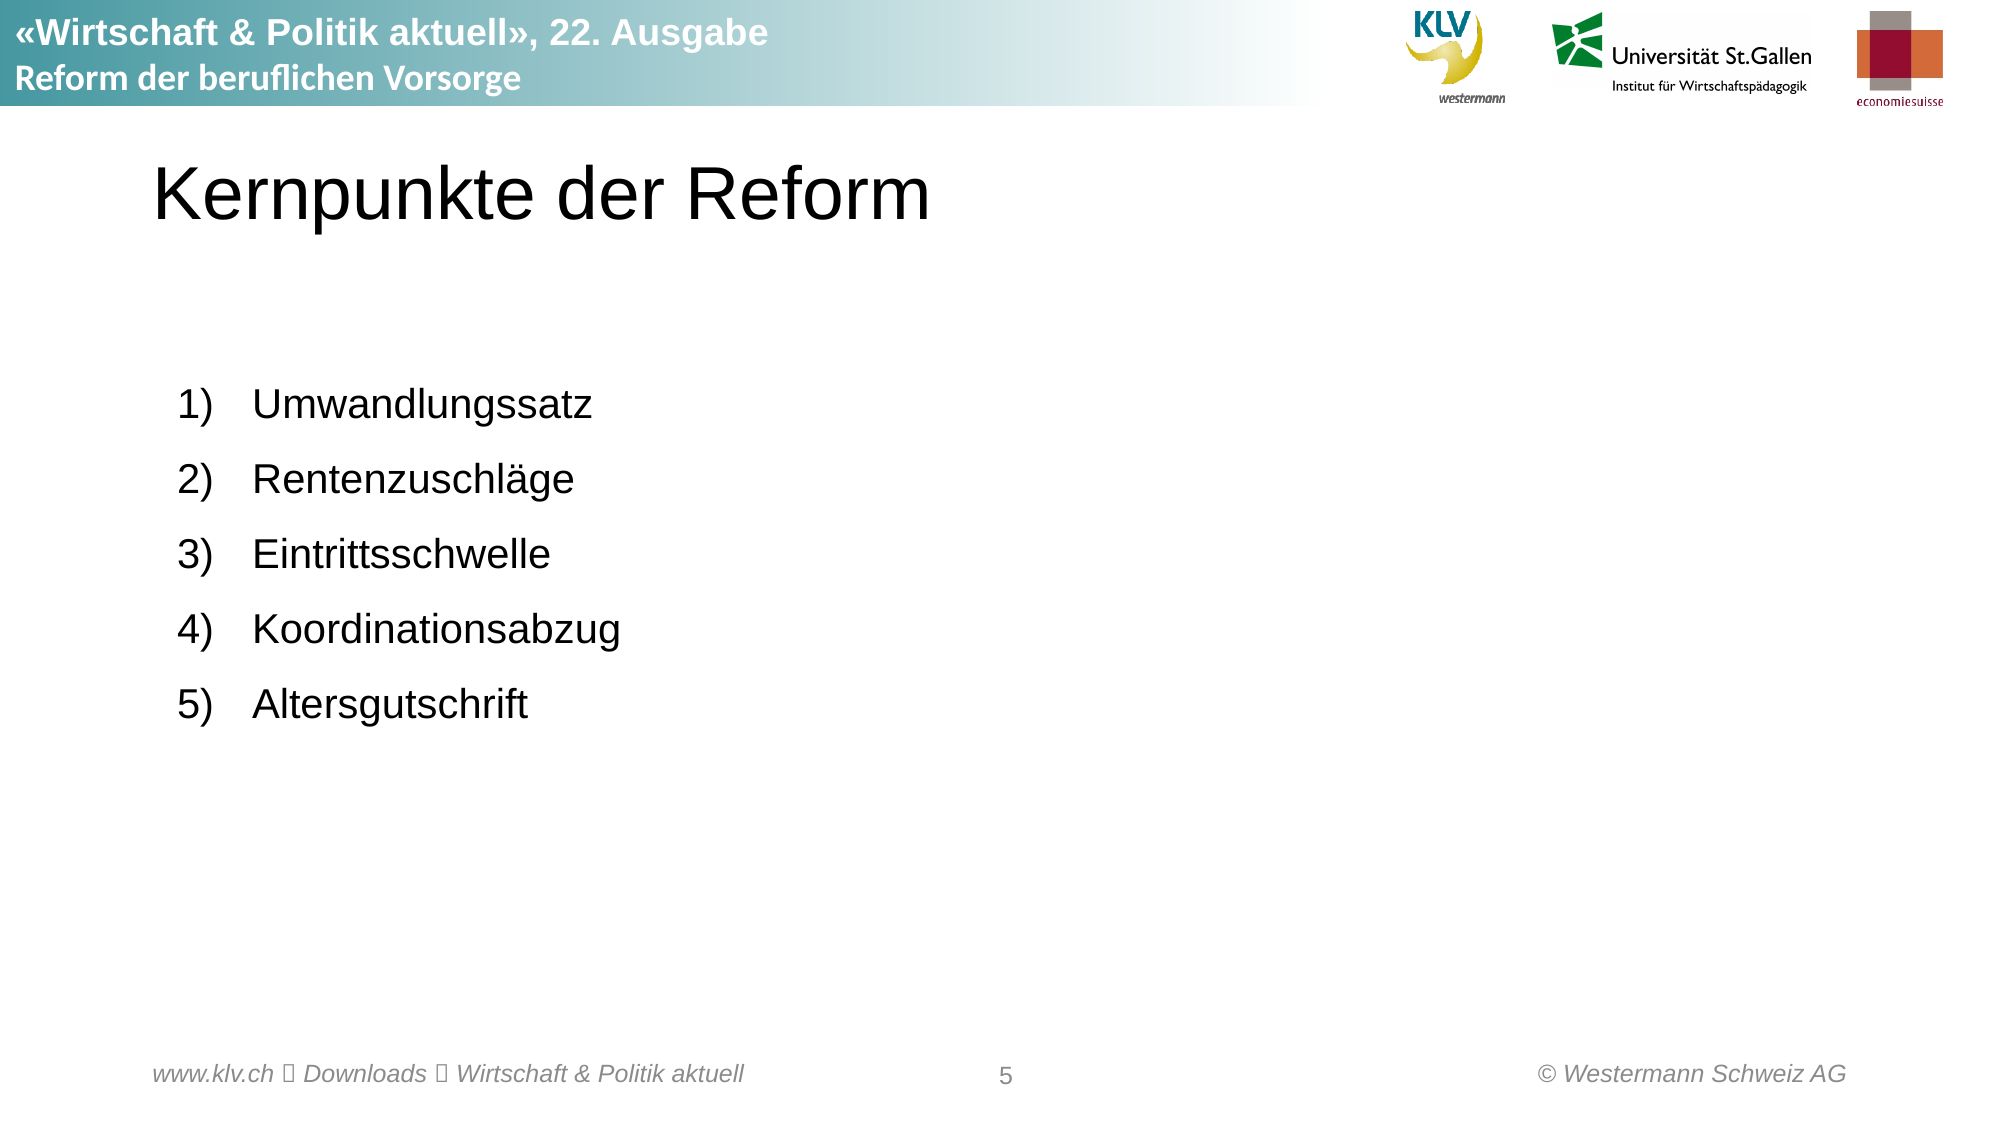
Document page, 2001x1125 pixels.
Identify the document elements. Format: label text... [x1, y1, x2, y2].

slide_number 5 [812, 1044, 1200, 1105]
picture [1406, 11, 1505, 92]
picture [1552, 12, 1811, 92]
text_box Umwandlungssatz Rentenzuschläge Eintrittsschwelle Koordinationsabzug Altersgutschrift [162, 344, 1794, 780]
text_box © Westermann Schweiz AG [1204, 1042, 1863, 1103]
title Kernpunkte der Reform [137, 92, 1863, 299]
picture [1857, 11, 1943, 106]
slide_number www.klv.ch  Downloads  Wirtschaft & Politik aktuell [137, 1042, 813, 1103]
